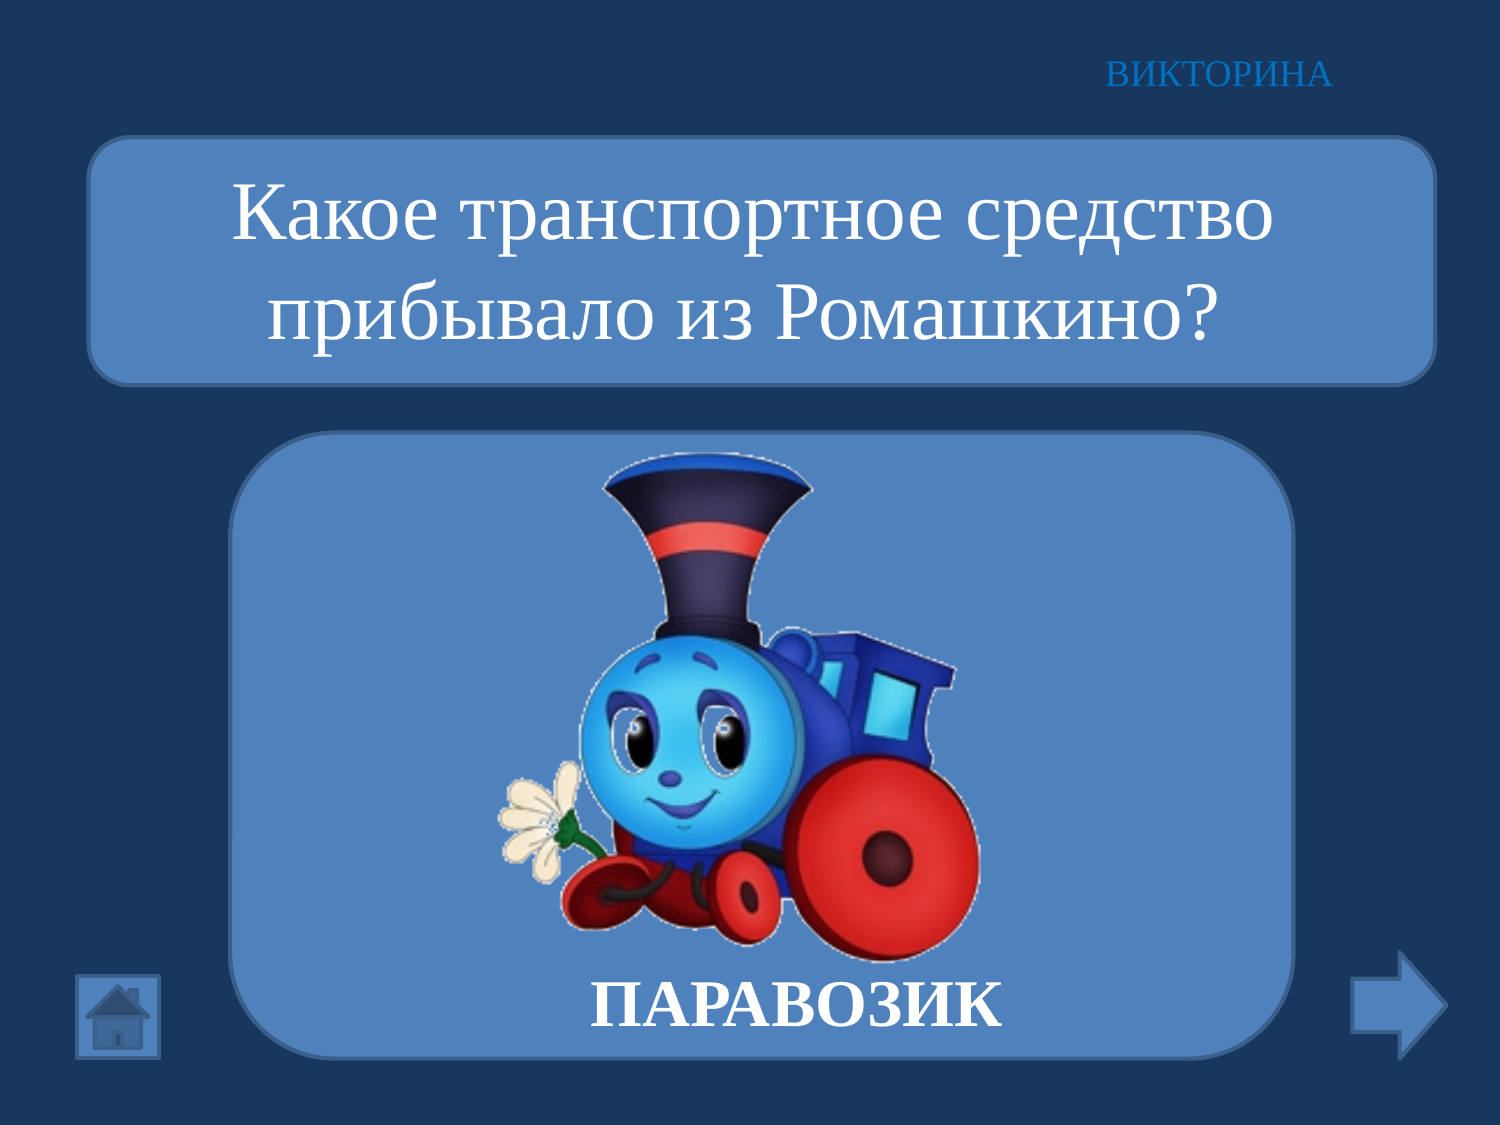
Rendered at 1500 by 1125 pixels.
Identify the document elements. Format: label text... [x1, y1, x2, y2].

text_box [1350, 950, 1449, 1061]
text_box ВИКТОРИНА [891, 41, 1500, 101]
text_box [75, 974, 161, 1060]
text_box ПАРАВОЗИК [513, 952, 1081, 1047]
text_box [228, 430, 1296, 1061]
picture [466, 443, 1046, 966]
text_box Какое транспортное средство прибывало из Ромашкино? [100, 148, 1388, 364]
text_box [86, 135, 1438, 388]
